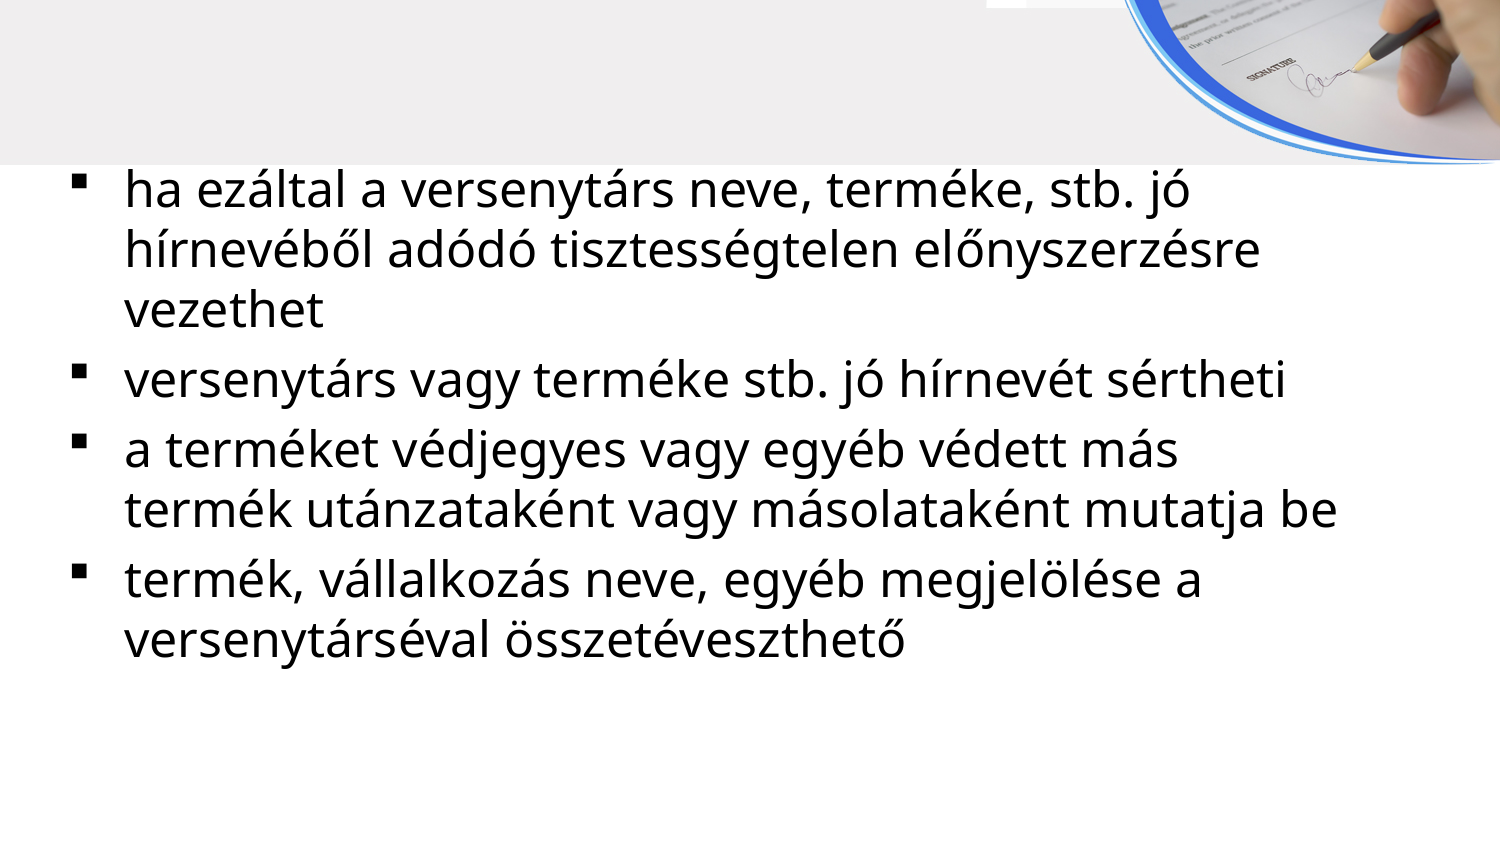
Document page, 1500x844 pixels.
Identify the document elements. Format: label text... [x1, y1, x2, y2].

picture [0, 0, 1500, 844]
list ha ezáltal a versenytárs neve, terméke, stb. jó hírnevéből adódó tisztességtelen előnyszerzésre vezethet versenytárs vagy terméke stb. jó hírnevét sértheti a terméket védjegyes vagy egyéb védett más termék utánzataként vagy másolataként mutatja be termék, vállalkozás neve, egyéb megjelölése a versenytárséval összetéveszthető [53, 150, 1365, 718]
